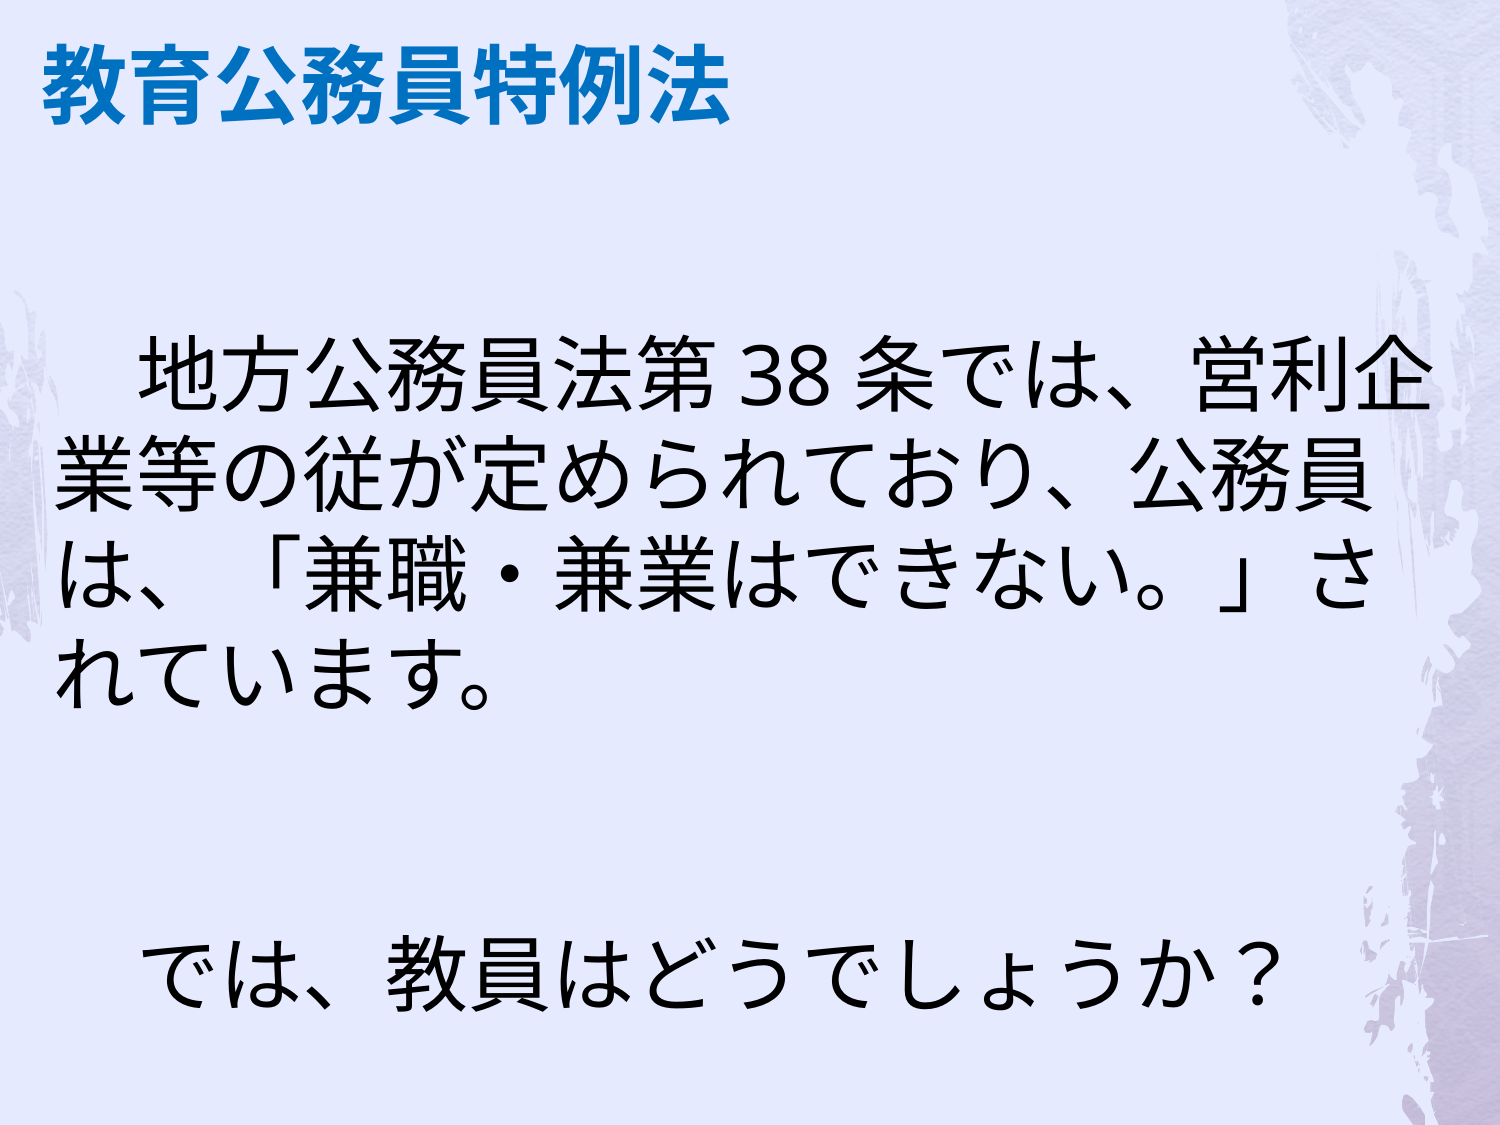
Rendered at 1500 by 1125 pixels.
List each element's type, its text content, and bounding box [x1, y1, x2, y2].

text_box 地方公務員法第38条では、営利企業等の従が定められており、公務員は、「兼職・兼業はできない。」されています。 では、教員はどうでしょうか？ [37, 314, 1465, 1030]
text_box 教育公務員特例法 [41, 30, 1392, 135]
